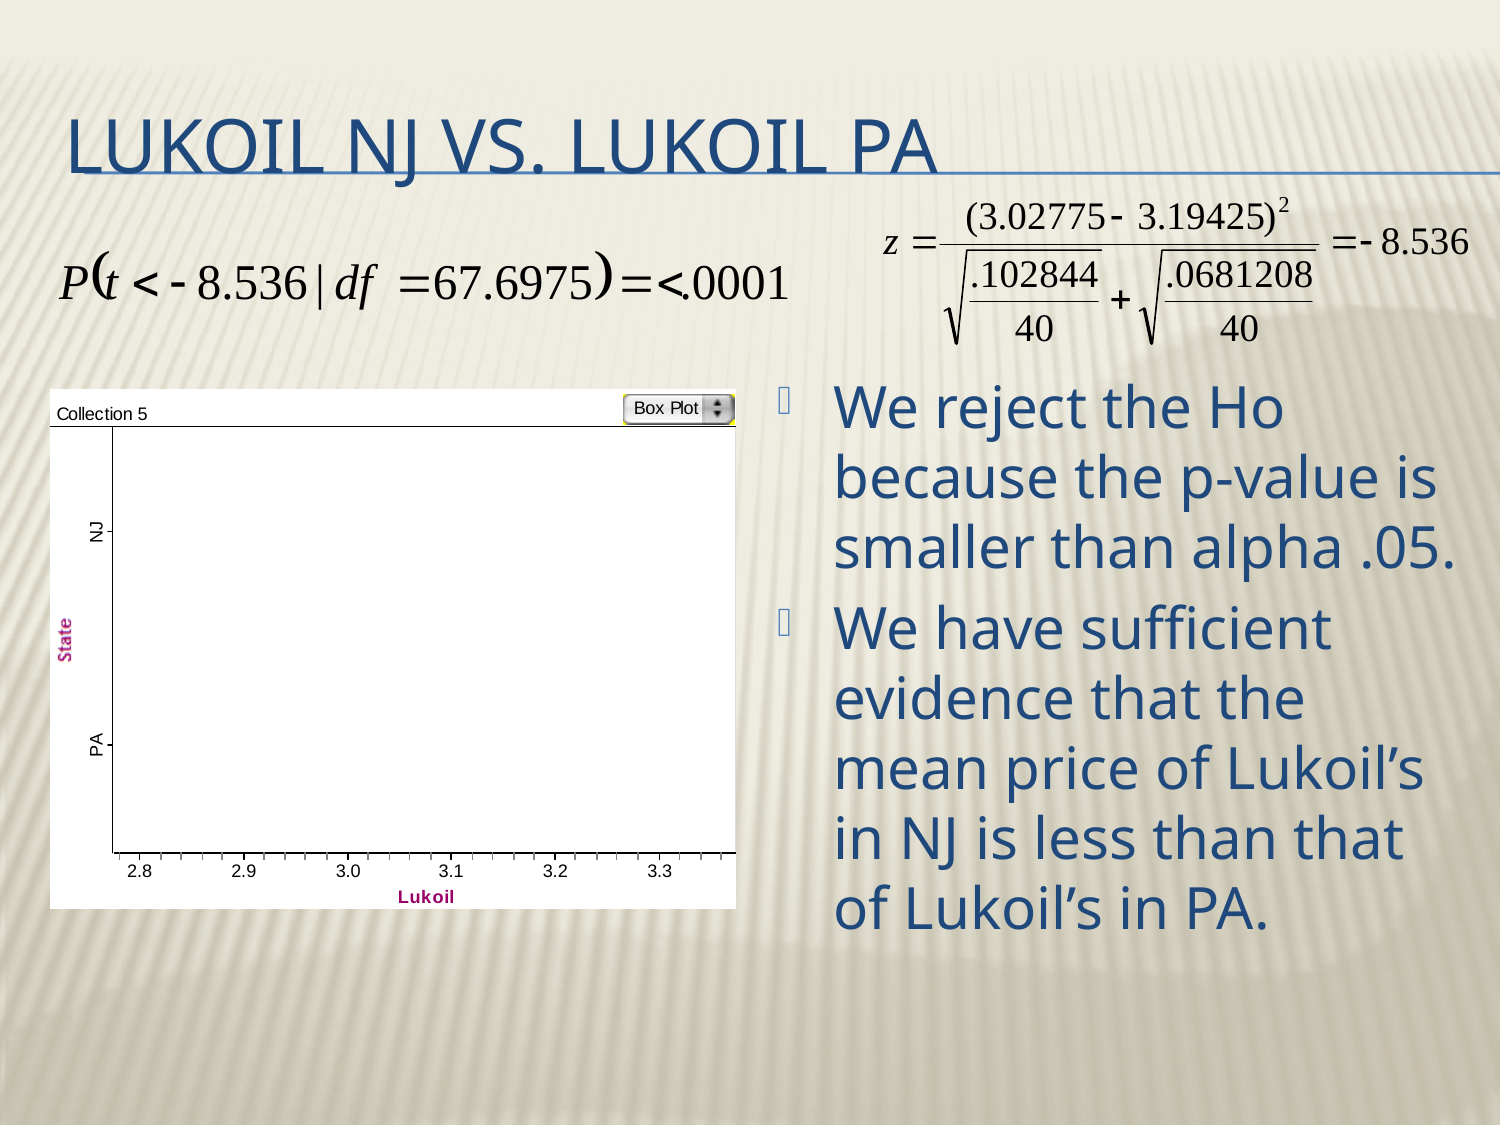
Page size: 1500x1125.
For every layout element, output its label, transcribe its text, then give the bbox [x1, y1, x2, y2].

title Lukoil NJ vs. Lukoil PA [49, 75, 1475, 213]
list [49, 388, 738, 911]
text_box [49, 249, 793, 322]
list We reject the Ho because the p-value is smaller than alpha .05. We have sufficient evidence that the mean price of Lukoil’s in NJ is less than that of Lukoil’s in PA. [762, 362, 1475, 1038]
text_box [875, 185, 1474, 353]
